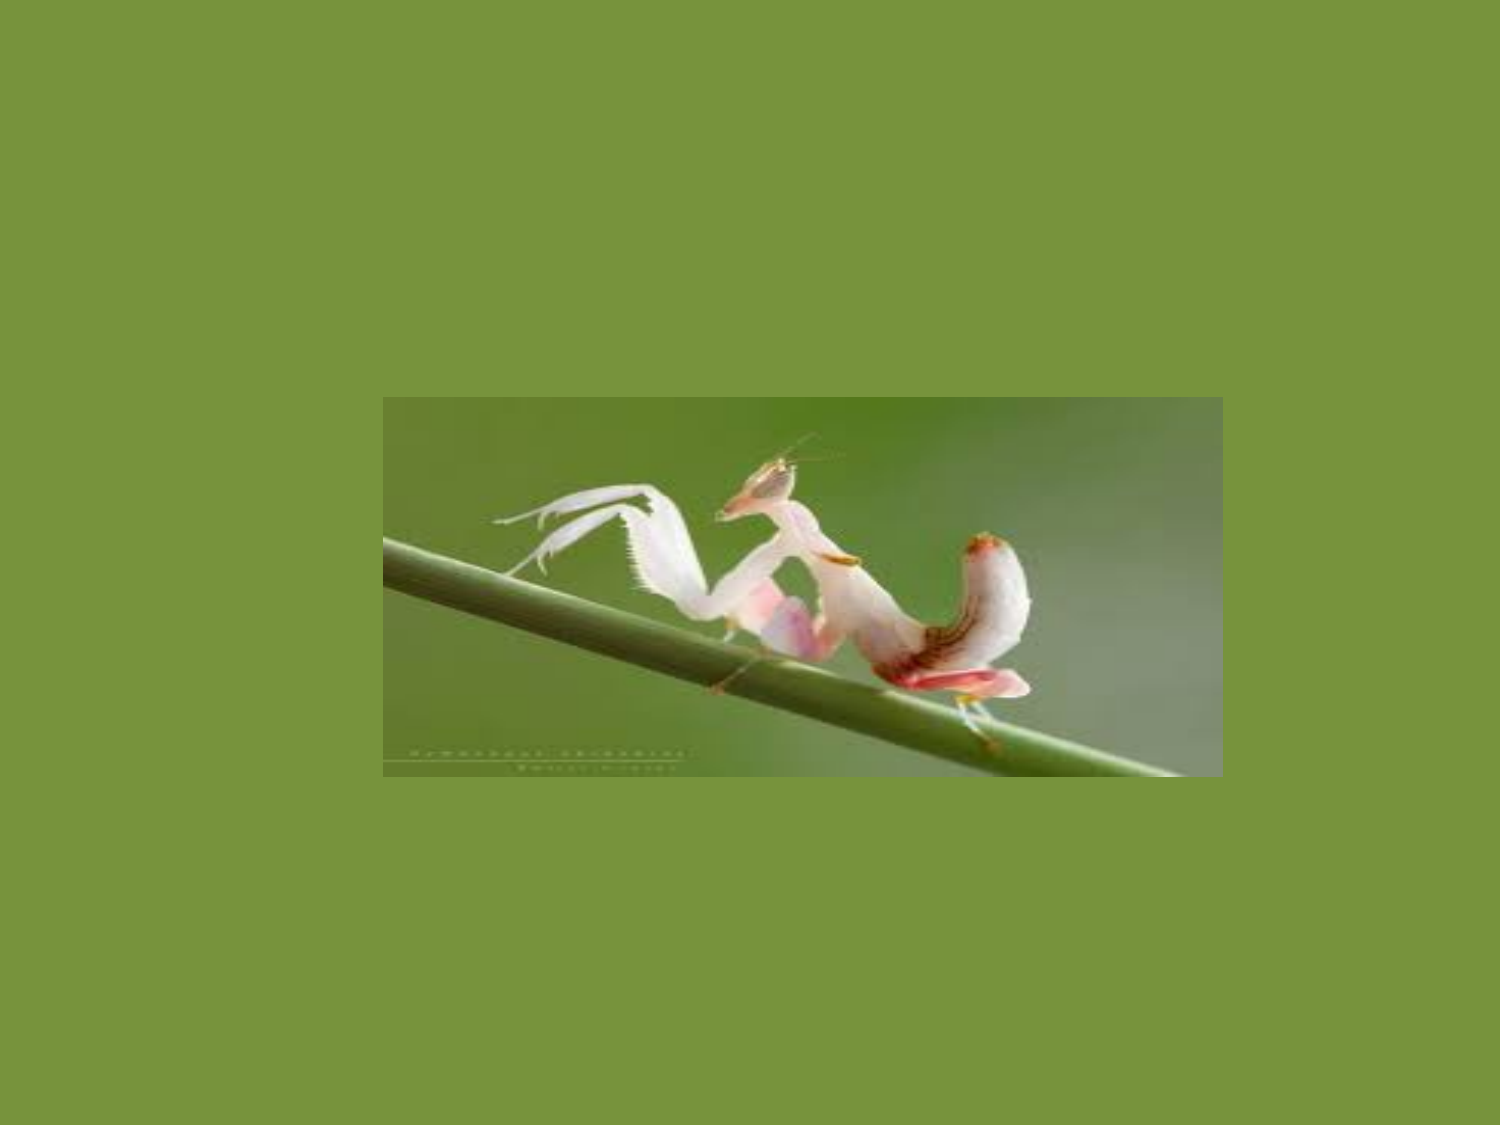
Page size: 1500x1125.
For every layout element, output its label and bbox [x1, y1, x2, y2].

list [383, 396, 1223, 777]
